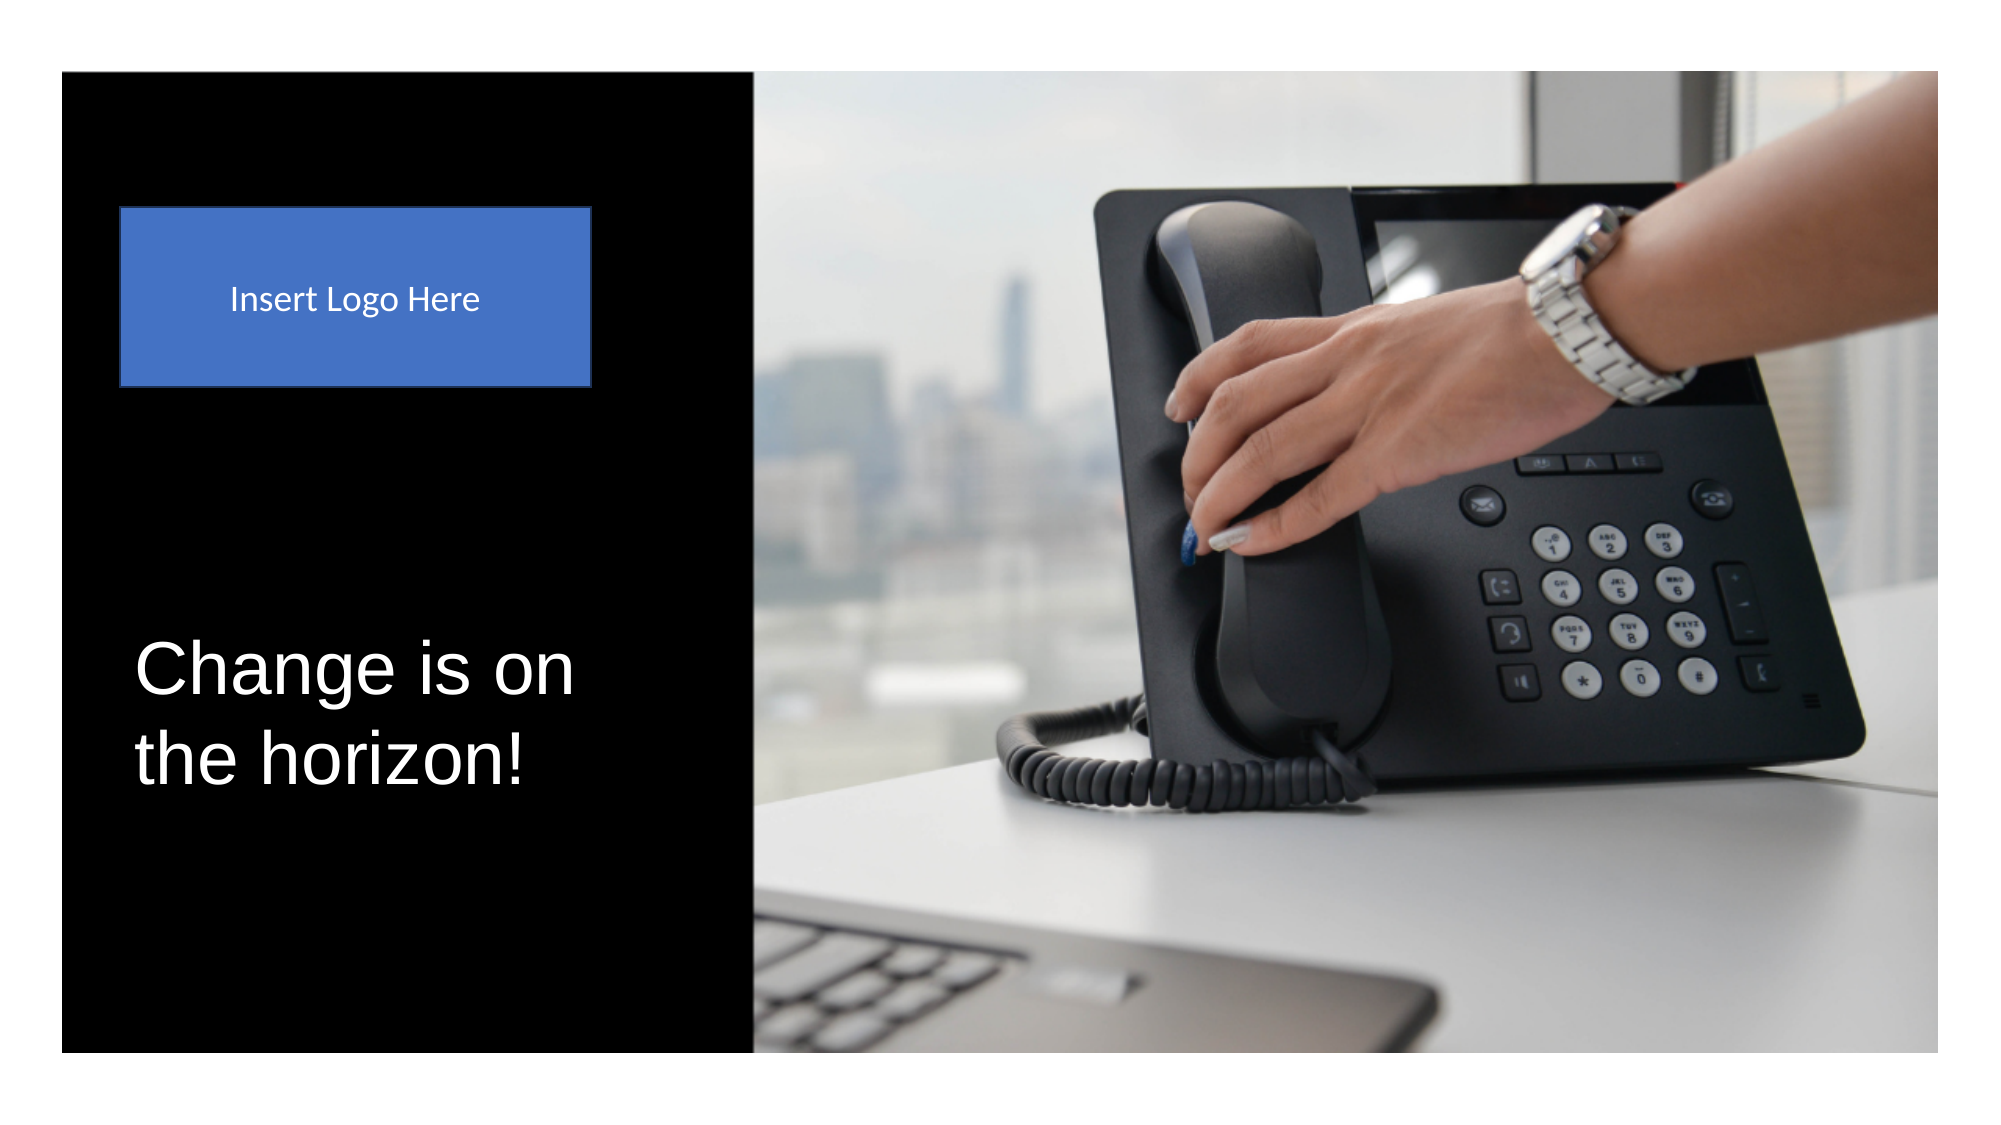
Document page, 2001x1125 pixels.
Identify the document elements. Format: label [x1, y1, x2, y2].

picture [62, 71, 1938, 1053]
